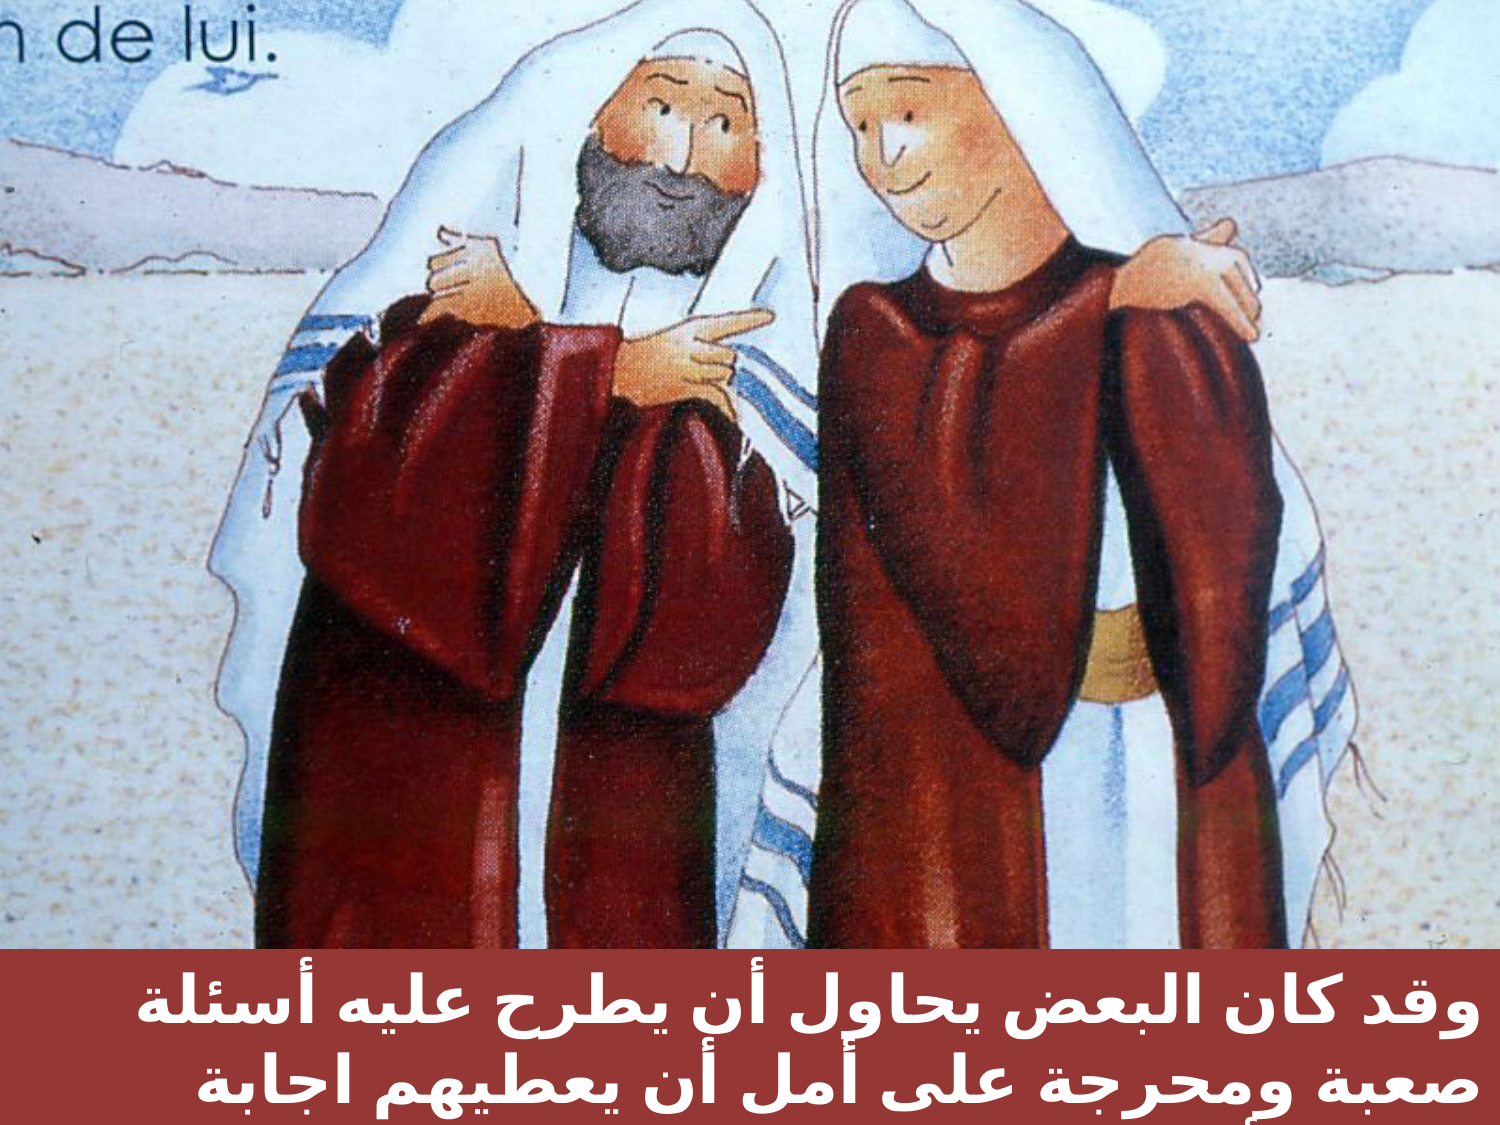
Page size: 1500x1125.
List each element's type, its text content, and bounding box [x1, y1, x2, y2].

text_box وقد كان البعض يحاول أن يطرح عليه أسئلة صعبة ومحرجة على أمل أن يعطيهم اجابة خاطئة أو غير مقنعة فيسخر الناس منه. [0, 956, 1500, 1125]
picture [0, 0, 1500, 950]
